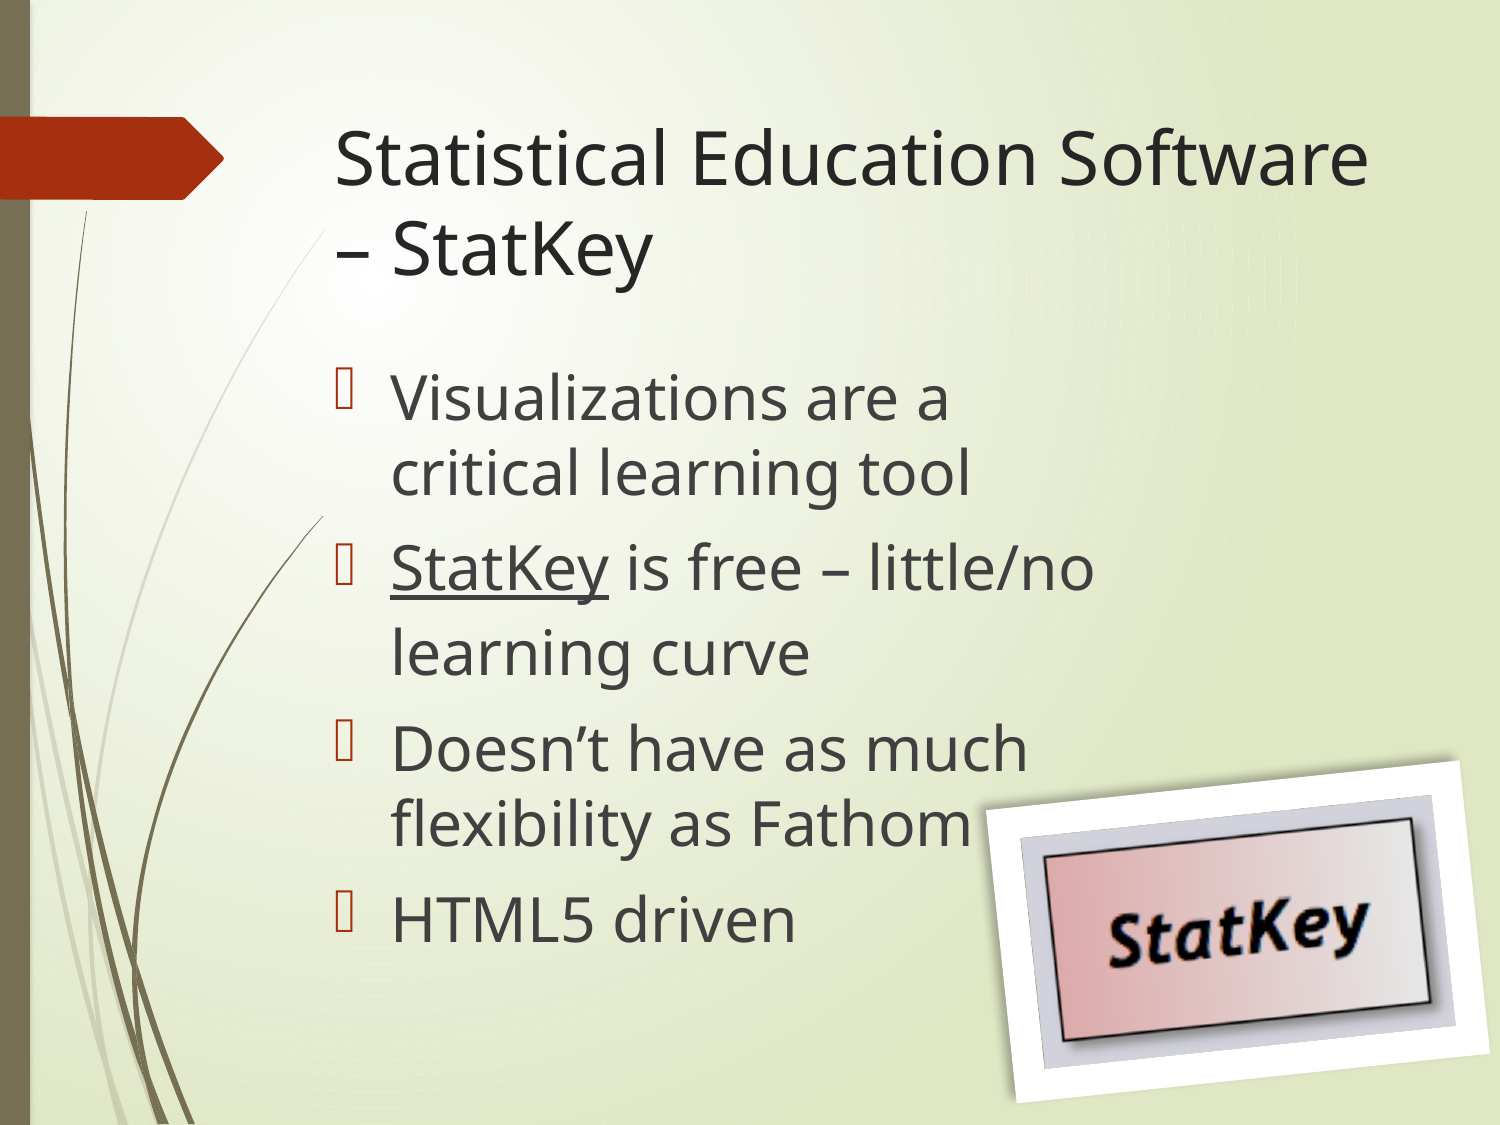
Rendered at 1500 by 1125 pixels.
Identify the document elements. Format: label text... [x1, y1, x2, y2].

title Statistical Education Software – StatKey [319, 102, 1400, 313]
list Visualizations are a critical learning tool StatKey is free – little/no learning curve Doesn’t have as much flexibility as Fathom HTML5 driven [318, 350, 1137, 1064]
picture [1022, 796, 1455, 1068]
